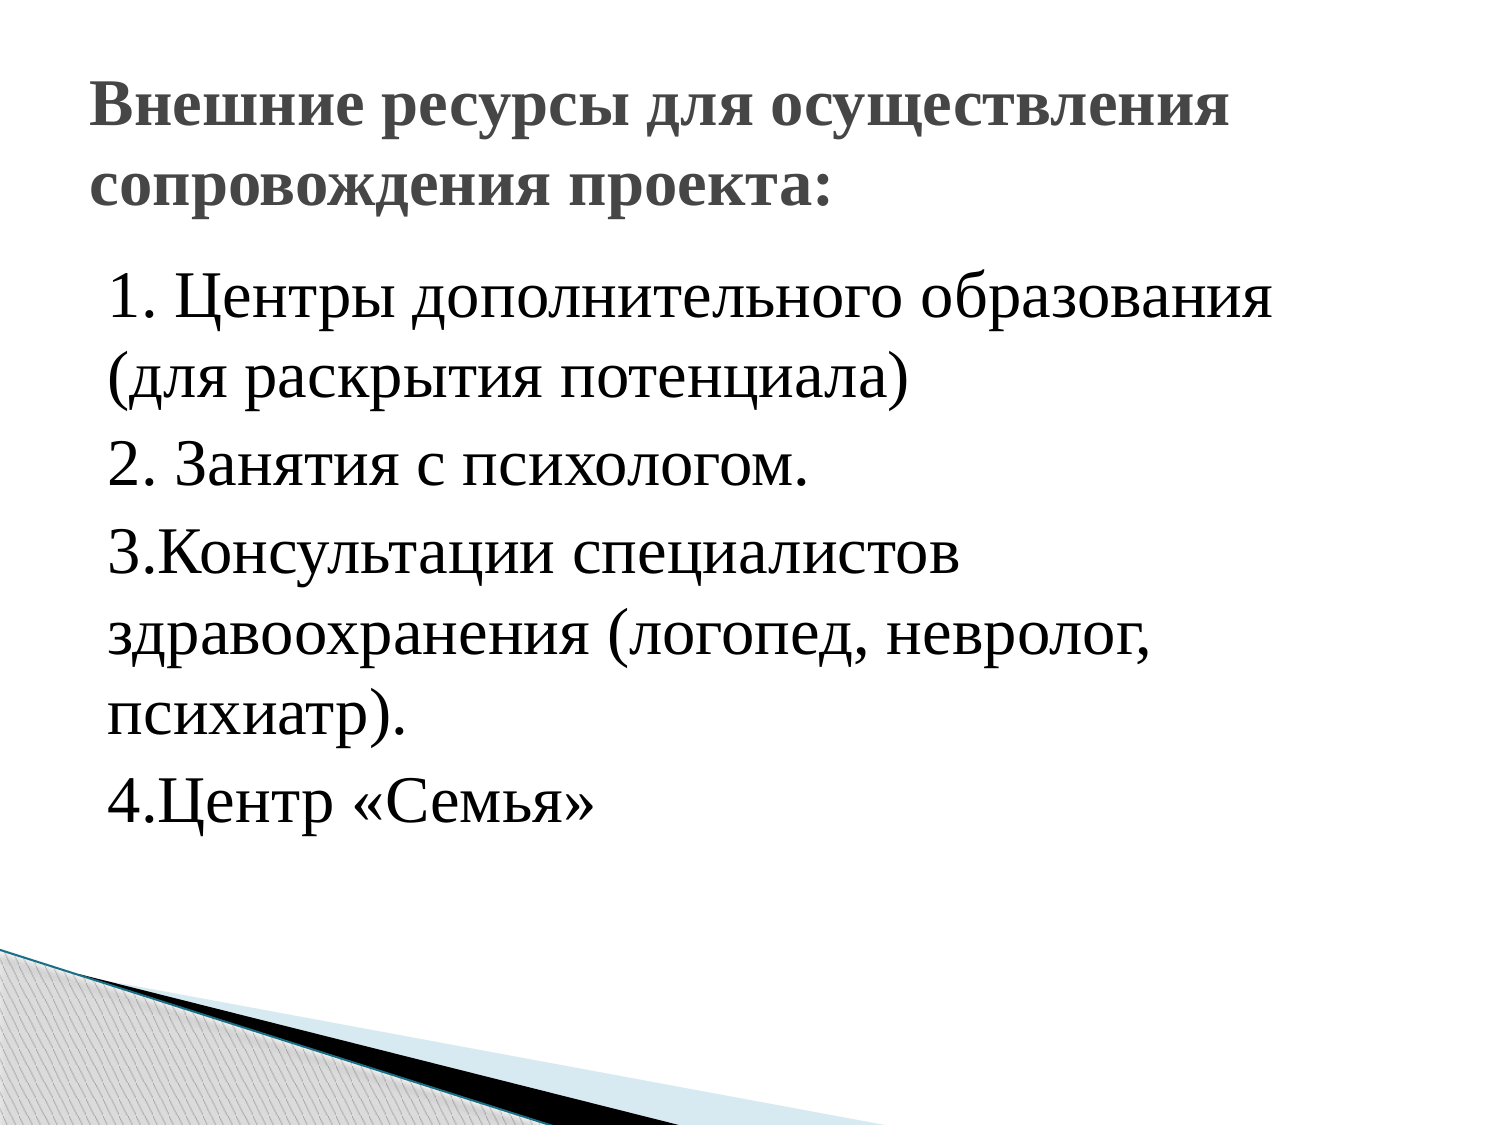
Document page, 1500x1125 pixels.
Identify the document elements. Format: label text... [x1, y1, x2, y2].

list 1. Центры дополнительного образования (для раскрытия потенциала) 2. Занятия с психологом. 3.Консультации специалистов здравоохранения (логопед, невролог, психиатр). 4.Центр «Семья» [75, 243, 1425, 986]
title Внешние ресурсы для осуществления сопровождения проекта: [75, 45, 1425, 233]
